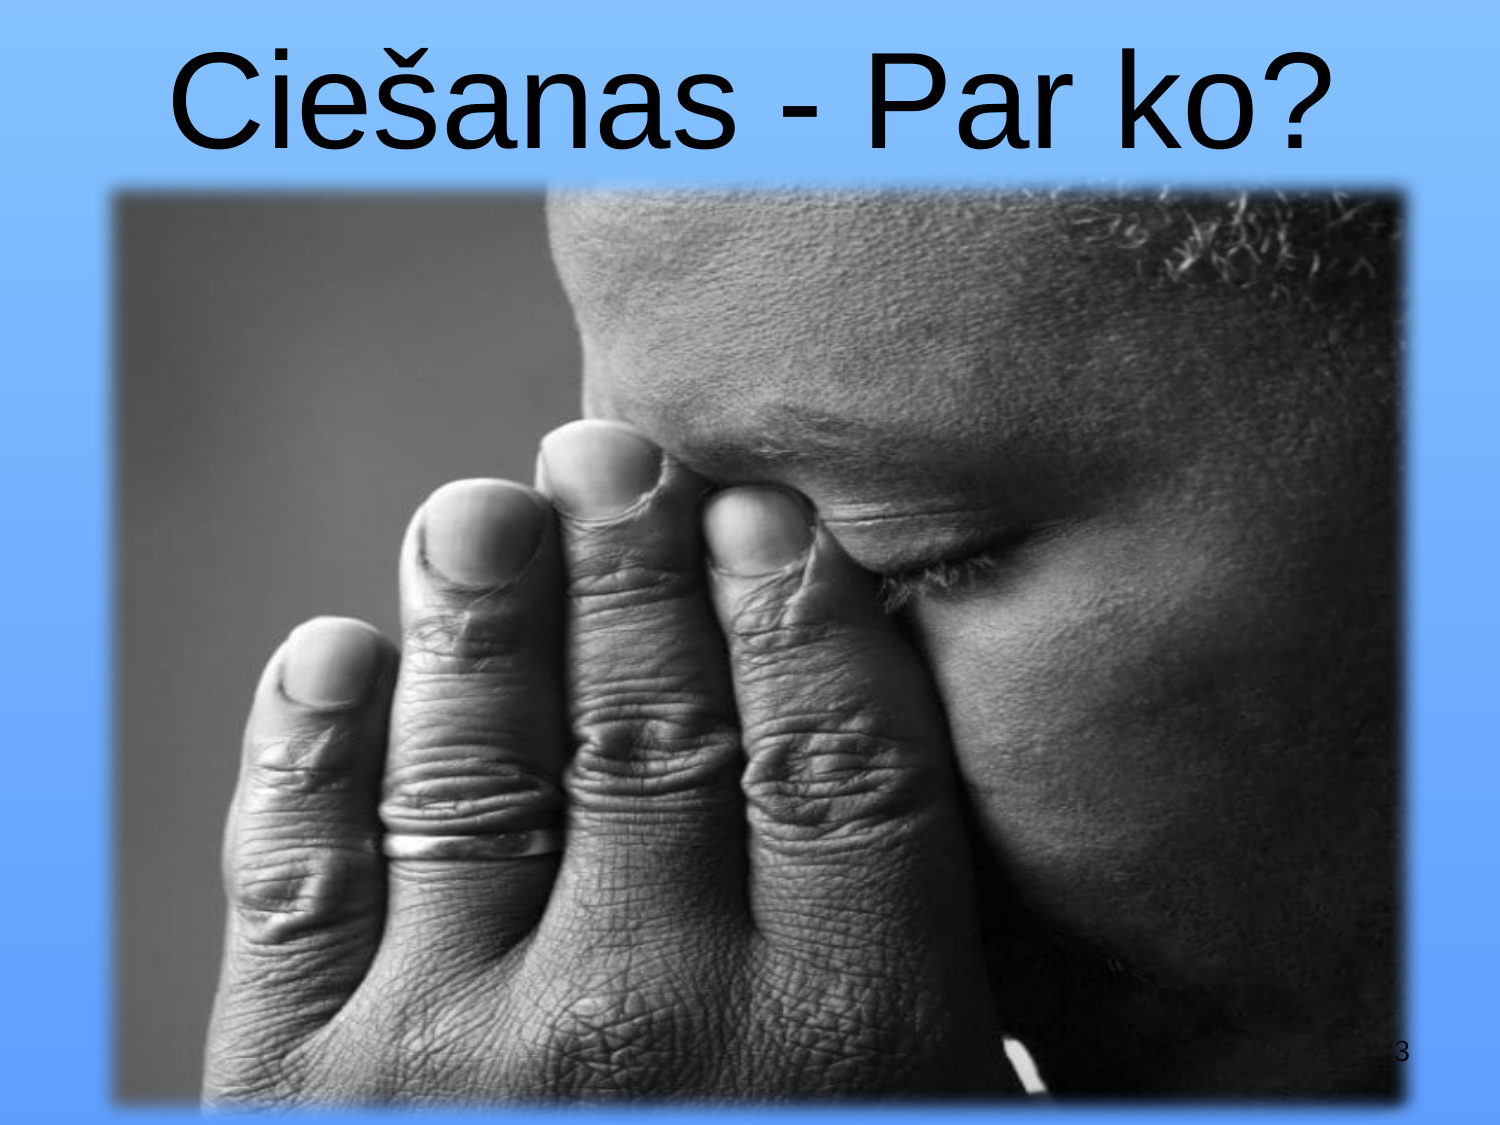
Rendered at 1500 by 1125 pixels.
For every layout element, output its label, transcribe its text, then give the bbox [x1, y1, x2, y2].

title Ciešanas - Par ko? [76, 0, 1427, 188]
picture [94, 172, 1424, 1125]
